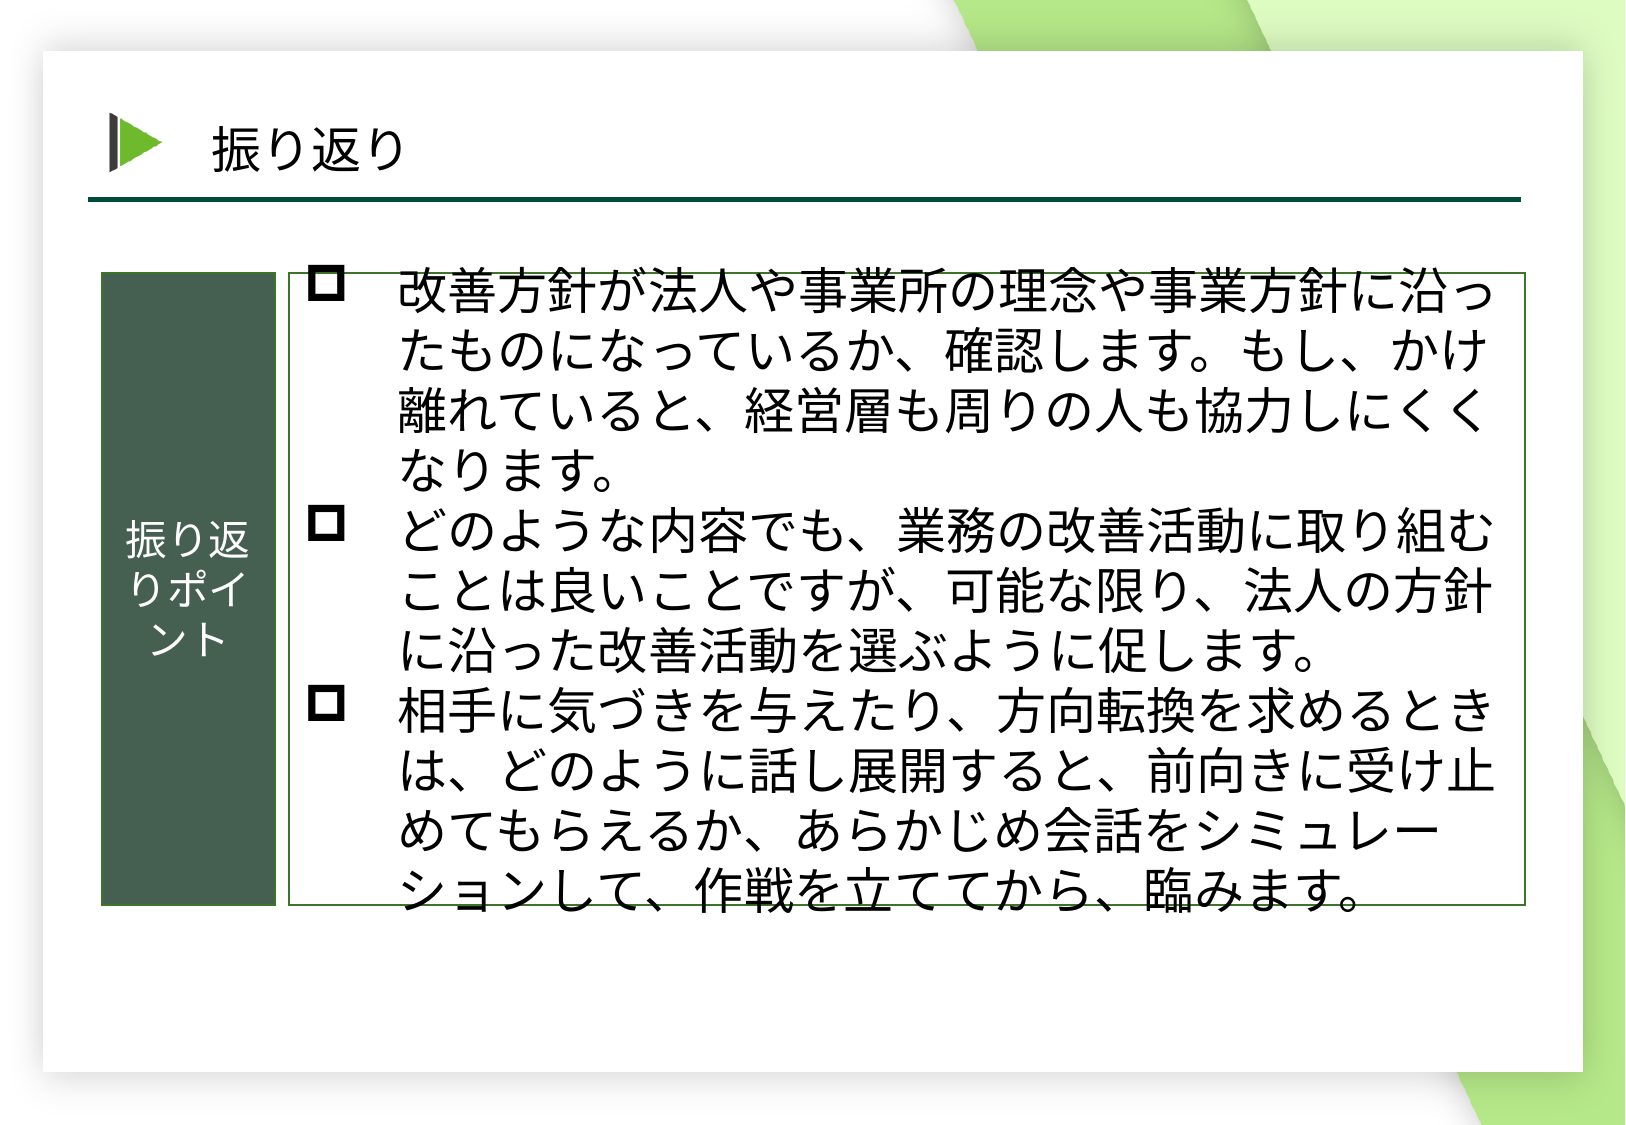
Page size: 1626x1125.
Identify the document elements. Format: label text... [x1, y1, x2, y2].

picture [0, 0, 1625, 1125]
text_box 改善方針が法人や事業所の理念や事業方針に沿ったものになっているか、確認します。もし、かけ離れていると、経営層も周りの人も協力しにくくなります。 どのような内容でも、業務の改善活動に取り組むことは良いことですが、可能な限り、法人の方針に沿った改善活動を選ぶように促します。 相手に気づきを与えたり、方向転換を求めるときは、どのように話し展開すると、前向きに受け止めてもらえるか、あらかじめ会話をシミュレーションして、作戦を立ててから、臨みます。 [288, 272, 1526, 906]
text_box 振り返りポイント [101, 272, 276, 906]
